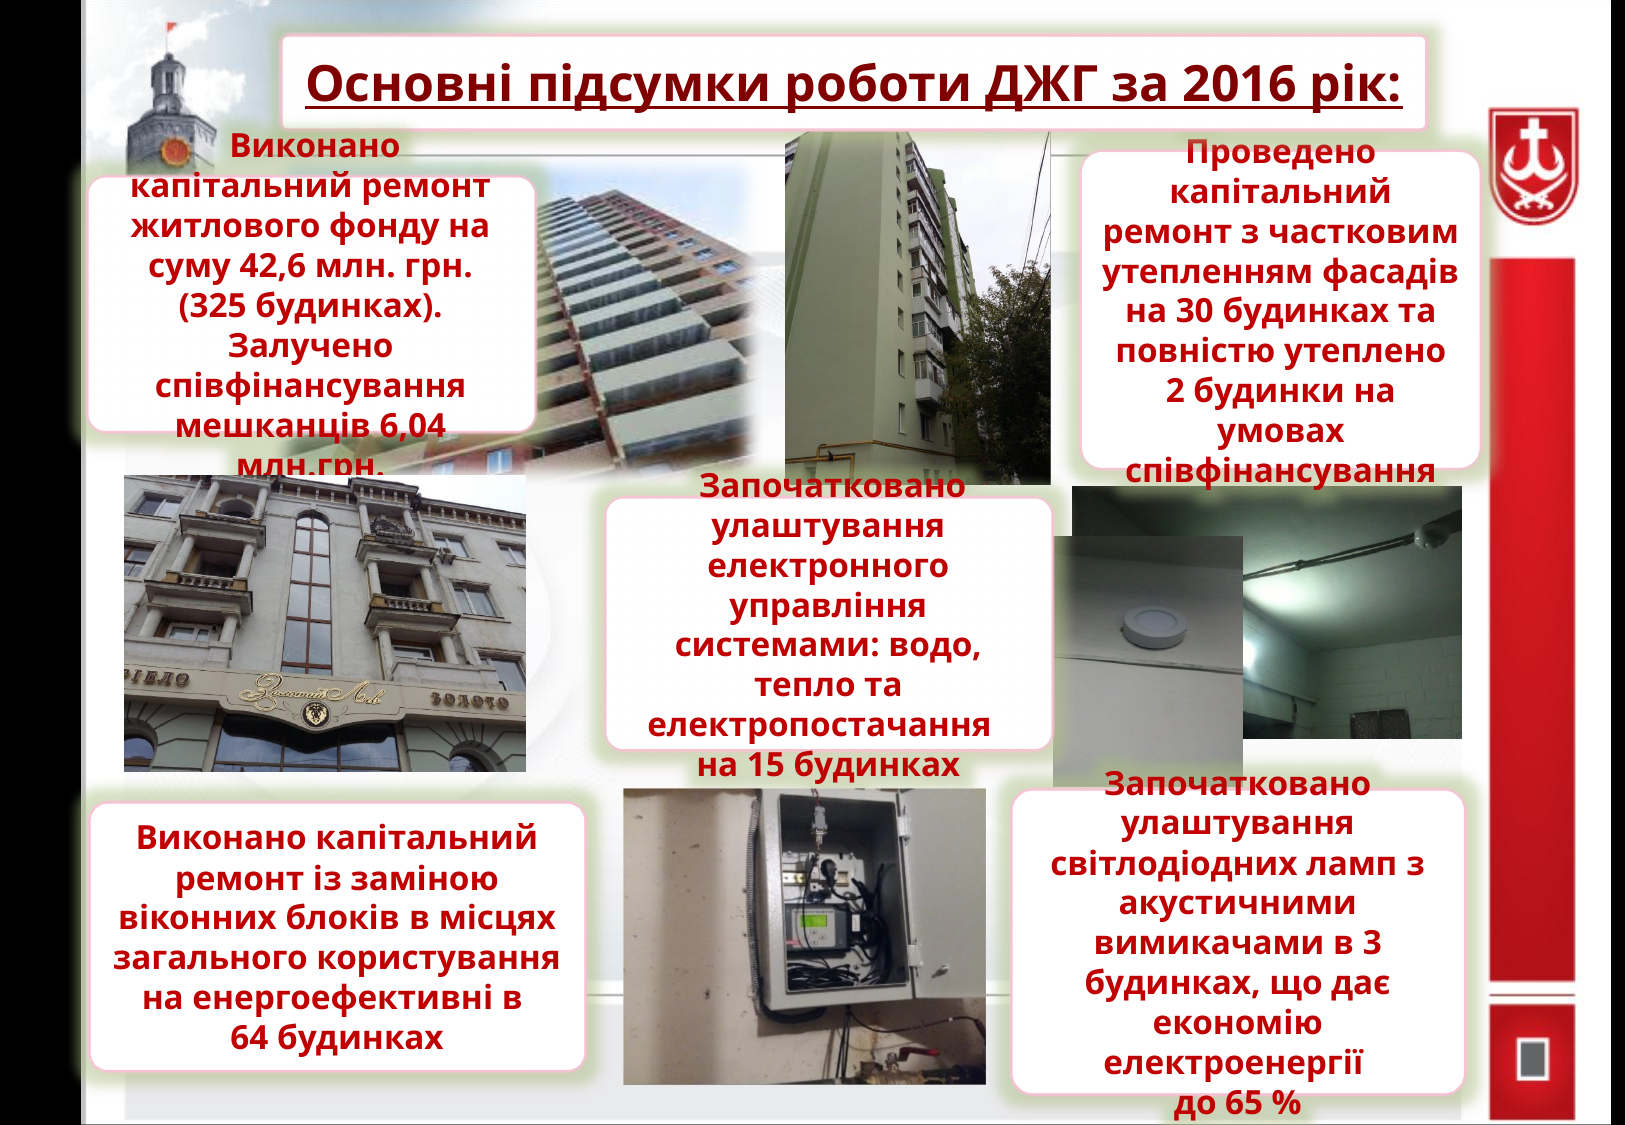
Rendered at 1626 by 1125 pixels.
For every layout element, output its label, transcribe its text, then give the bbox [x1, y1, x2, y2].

text_box Започатковано улаштування електронного управління системами: водо, тепло та електропостачання на 15 будинках [606, 522, 1052, 750]
picture [0, 0, 1626, 1125]
text_box Започатковано улаштування світлодіодних ламп з акустичними вимикачами в 3 будинках, що дає економію електроенергії до 65 % [1011, 789, 1465, 1095]
text_box Виконано капітальний ремонт житлового фонду на суму 42,6 млн. грн. (325 будинках). Залучено співфінансування мешканців 6,04 млн.грн. [88, 177, 268, 432]
text_box Проведено капітальний ремонт з частковим утепленням фасадів на 30 будинках та повністю утеплено 2 будинки на умовах співфінансування [1089, 151, 1480, 468]
text_box Основні підсумки роботи ДЖГ за 2016 рік: [283, 38, 1425, 128]
text_box Виконано капітальний ремонт із заміною віконних блоків в місцях загального користування на енергоефективні в 64 будинках [89, 802, 586, 1071]
